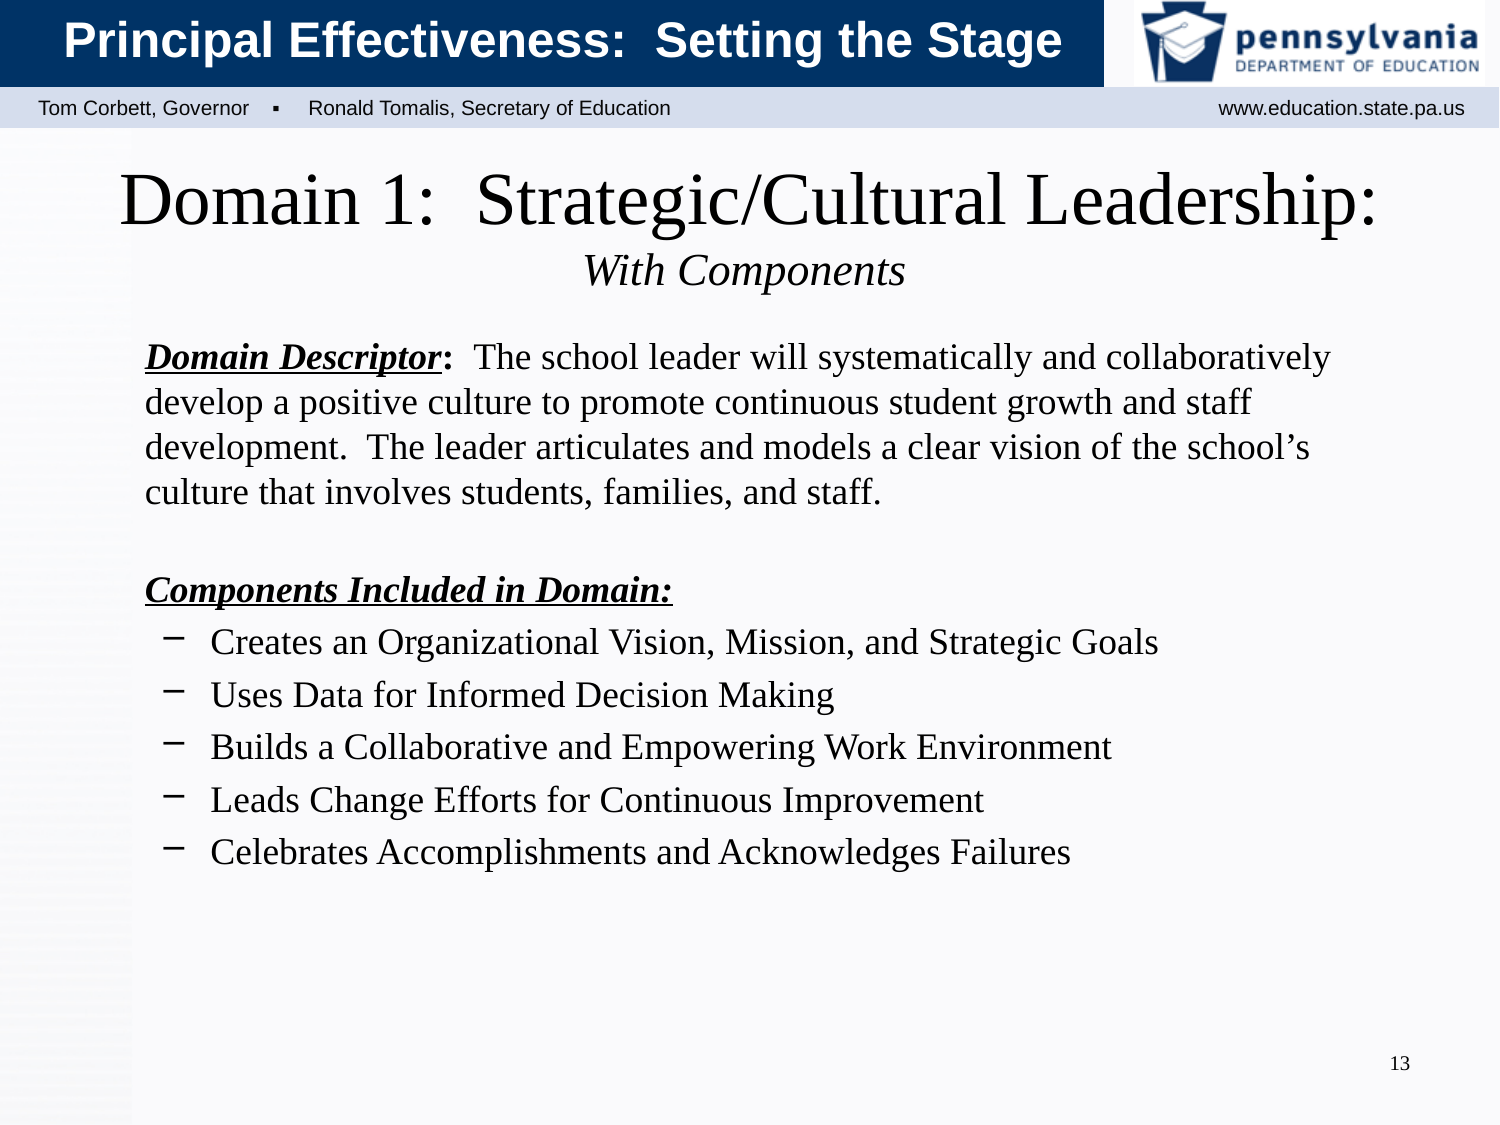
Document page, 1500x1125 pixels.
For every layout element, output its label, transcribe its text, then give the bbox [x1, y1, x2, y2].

picture [0, 0, 1500, 1125]
list Domain Descriptor: The school leader will systematically and collaboratively develop a positive culture to promote continuous student growth and staff development. The leader articulates and models a clear vision of the school’s culture that involves students, families, and staff. Components Included in Domain: Creates an Organizational Vision, Mission, and Strategic Goals Uses Data for Informed Decision Making Builds a Collaborative and Empowering Work Environment Leads Change Efforts for Continuous Improvement Celebrates Accomplishments and Acknowledges Failures [73, 324, 1424, 1117]
title Domain 1: Strategic/Cultural Leadership: With Components [75, 142, 1425, 313]
text_box 13 [1374, 1042, 1444, 1103]
